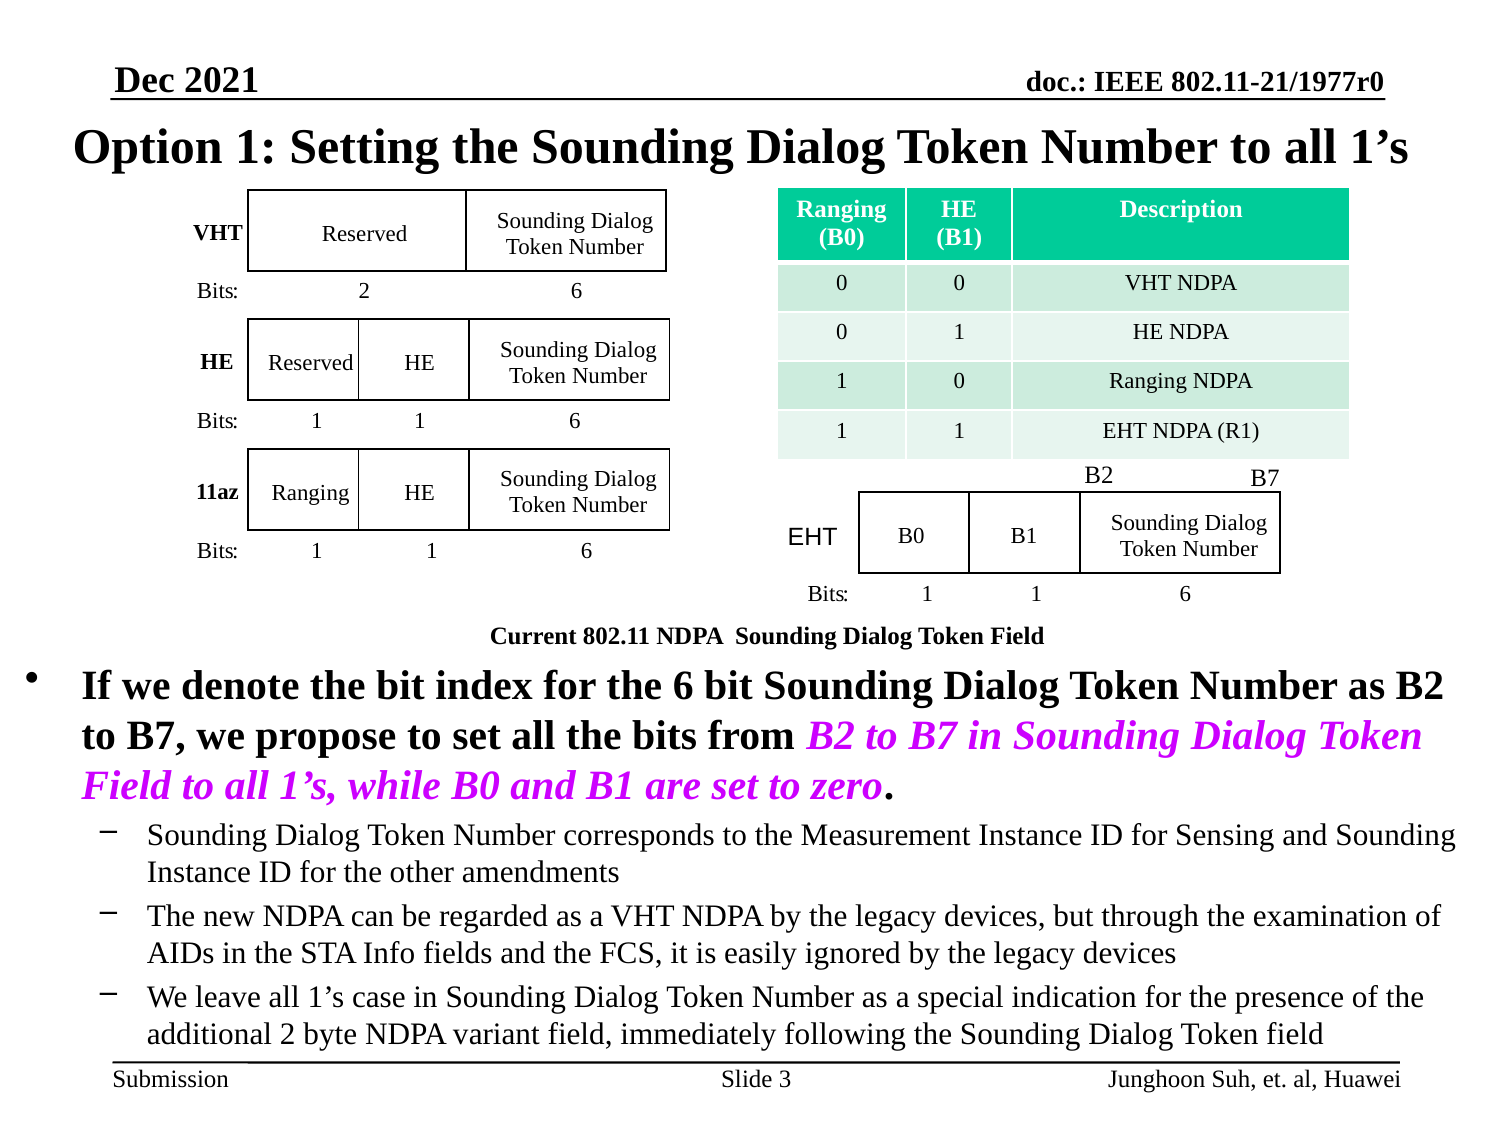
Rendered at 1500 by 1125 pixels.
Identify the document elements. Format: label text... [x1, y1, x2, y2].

table_cell 0 [778, 265, 905, 311]
table_header Description [1013, 188, 1349, 260]
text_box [174, 187, 672, 570]
table_cell 0 [778, 313, 905, 360]
table_cell 0 [907, 265, 1011, 311]
title Option 1: Setting the Sounding Dialog Token Number to all 1’s [9, 99, 1485, 188]
table_header HE (B1) [907, 188, 1011, 260]
table_cell Ranging NDPA [1013, 362, 1349, 409]
table_cell EHT NDPA (R1) [1013, 411, 1349, 459]
table_header Ranging (B0) [778, 188, 905, 260]
table_cell VHT NDPA [1013, 265, 1349, 311]
table_cell 1 [778, 362, 905, 409]
text_box B7 [1235, 453, 1295, 499]
slide_number Slide 3 [712, 1061, 800, 1093]
list If we denote the bit index for the 6 bit Sounding Dialog Token Number as B2 to B7, we propose to set all the bits from B2 to B7 in Sounding Dialog Token Field to all 1’s, while B0 and B1 are set to zero. Sounding Dialog Token Number corresponds to the Measurement Instance ID for Sensing and Sounding Instance ID for the other amendments The new NDPA can be regarded as a VHT NDPA by the legacy devices, but through the examination of AIDs in the STA Info fields and the FCS, it is easily ignored by the legacy devices We leave all 1’s case in Sounding Dialog Token Number as a special indication for the presence of the additional 2 byte NDPA variant field, immediately following the Sounding Dialog Token field [9, 650, 1482, 992]
table_cell 0 [907, 362, 1011, 409]
text_box Current 802.11 NDPA Sounding Dialog Token Field [474, 612, 1061, 658]
table_cell HE NDPA [1013, 313, 1349, 360]
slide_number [114, 54, 265, 101]
table_cell 1 [907, 411, 1011, 459]
text_box B2 [1069, 451, 1129, 490]
footer Junghoon Suh, et. al, Huawei [1104, 1061, 1402, 1093]
table_cell 1 [907, 313, 1011, 360]
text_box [787, 491, 1281, 611]
table_cell 1 [778, 411, 905, 459]
